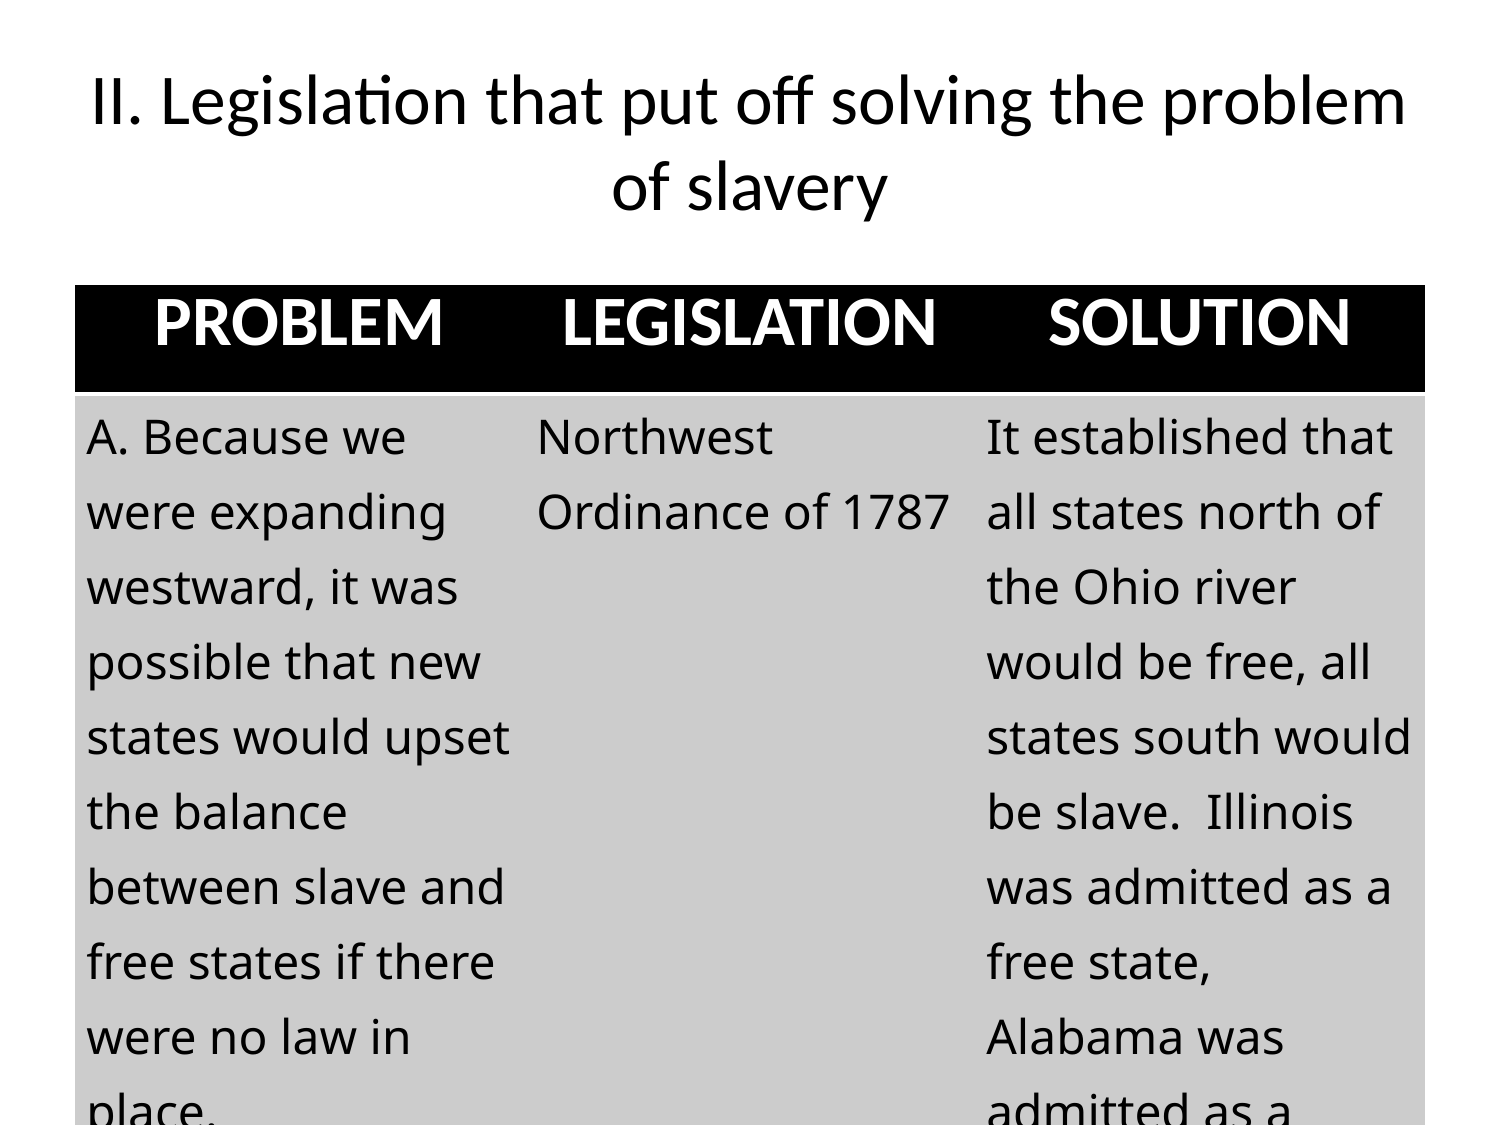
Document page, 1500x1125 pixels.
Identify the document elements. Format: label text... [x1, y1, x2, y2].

table_header Solution [975, 285, 1425, 392]
table_cell Northwest Ordinance of 1787 [525, 396, 975, 1125]
table_cell A. Because we were expanding westward, it was possible that new states would upset the balance between slave and free states if there were no law in place. [75, 396, 525, 1125]
table_cell It established that all states north of the Ohio river would be free, all states south would be slave. Illinois was admitted as a free state, Alabama was admitted as a slave state. [975, 396, 1425, 1125]
title II. Legislation that put off solving the problem of slavery [75, 45, 1425, 233]
table_header Problem [75, 285, 525, 392]
table_header Legislation [525, 285, 975, 392]
